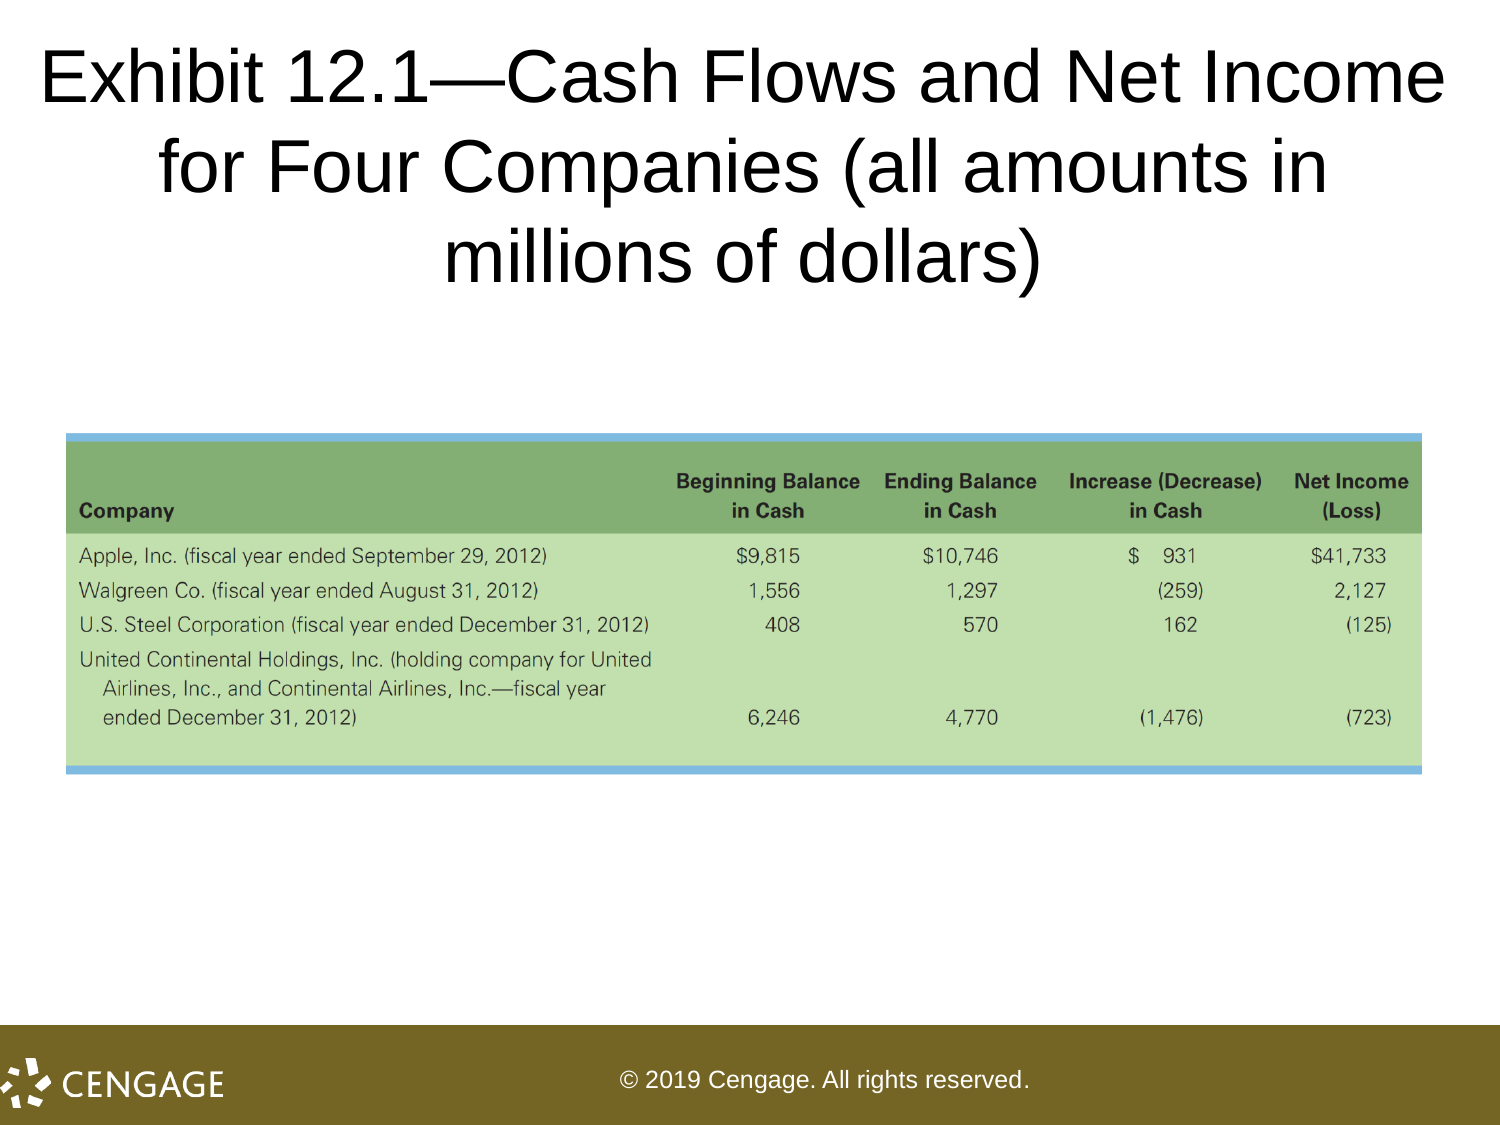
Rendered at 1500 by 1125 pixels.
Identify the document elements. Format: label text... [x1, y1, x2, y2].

picture [66, 426, 1422, 782]
picture [0, 1058, 223, 1108]
title Exhibit 12.1—Cash Flows and Net Income for Four Companies (all amounts in millions of dollars) [19, 29, 1469, 295]
